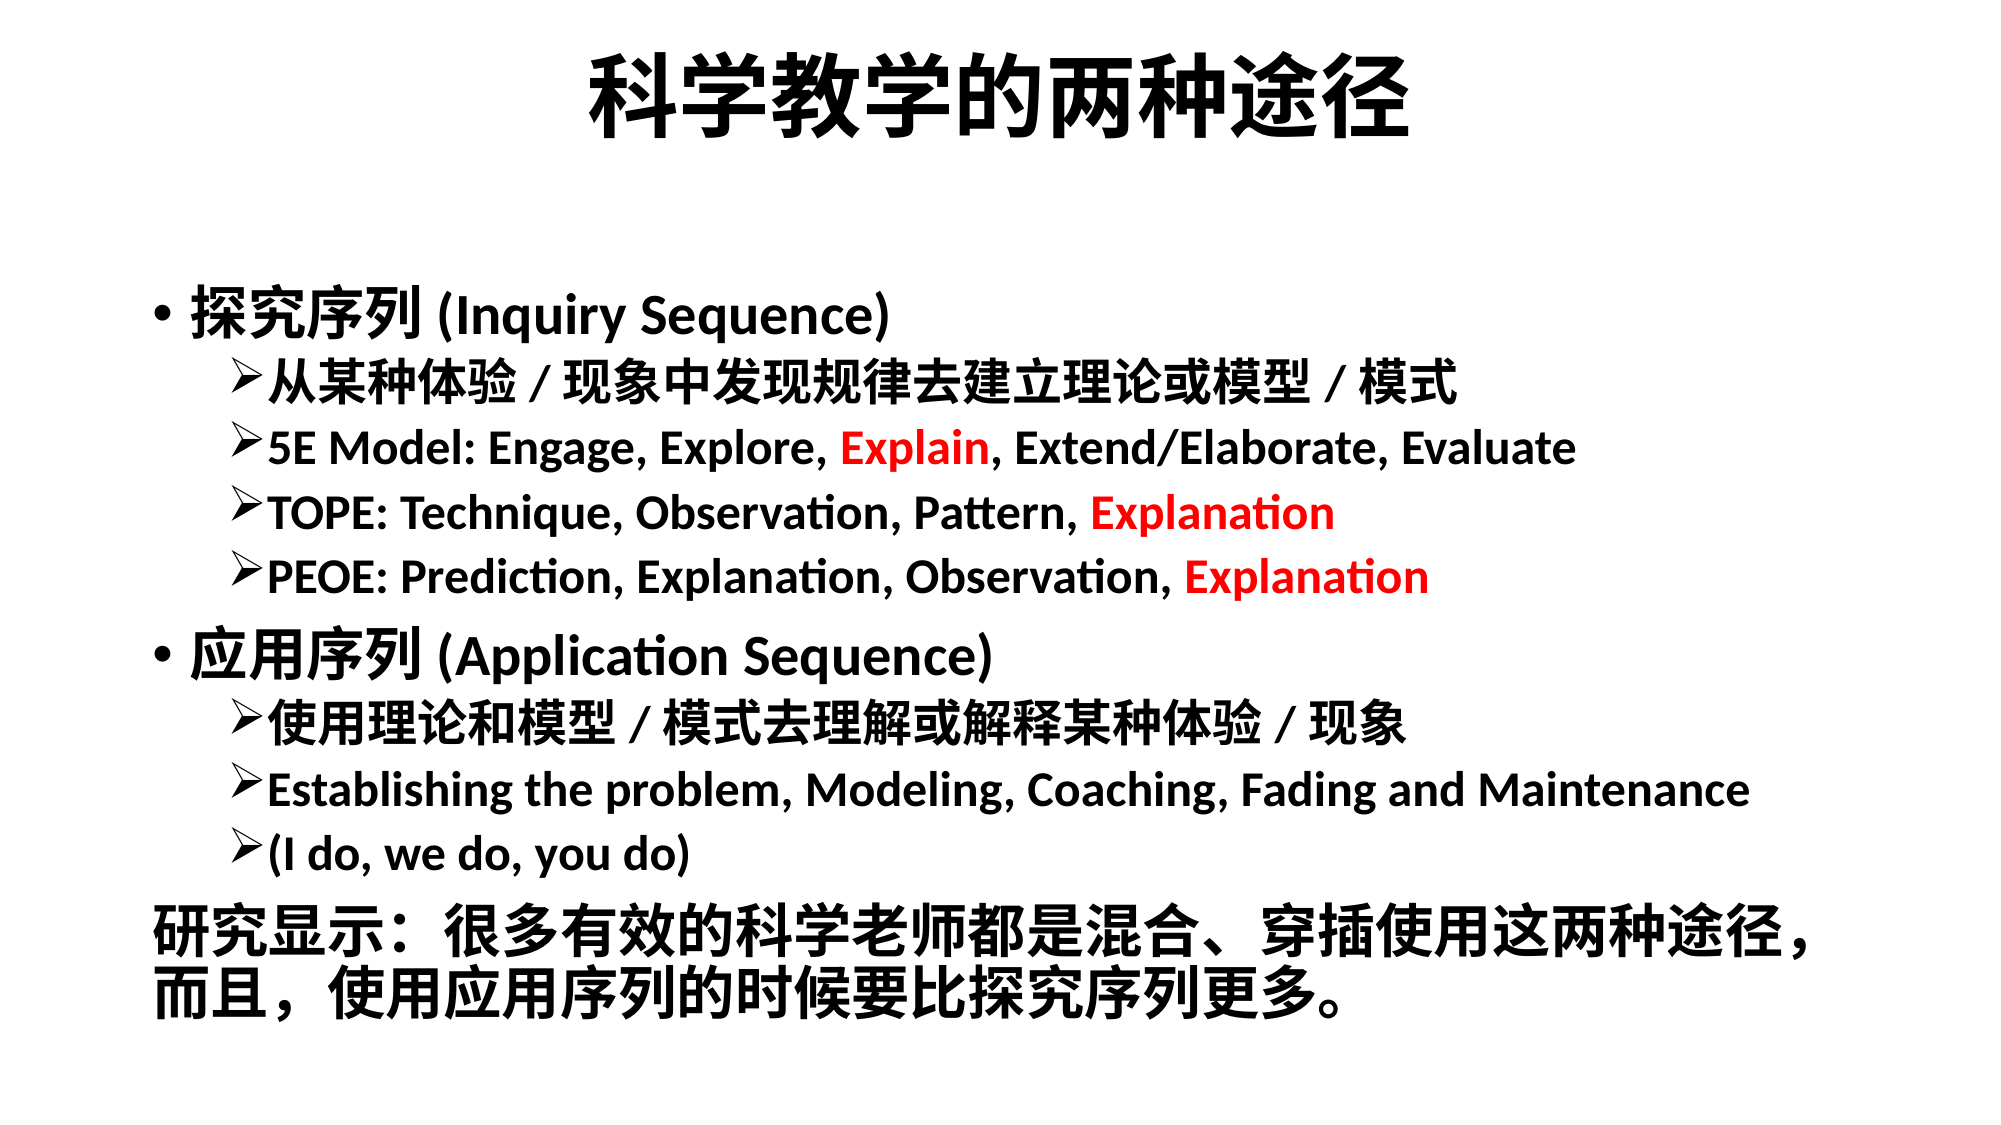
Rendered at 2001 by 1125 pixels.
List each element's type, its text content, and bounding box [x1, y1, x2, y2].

title 科学教学的两种途径 [137, 15, 1863, 185]
list 探究序列(Inquiry Sequence) 从某种体验/现象中发现规律去建立理论或模型/模式 5E Model: Engage, Explore, Explain, Extend/Elaborate, Evaluate TOPE: Technique, Observation, Pattern, Explanation PEOE: Prediction, Explanation, Observation, Explanation 应用序列(Application Sequence) 使用理论和模型/模式去理解或解释某种体验/现象 Establishing the problem, Modeling, Coaching, Fading and Maintenance (I do, we do, you do) 研究显示：很多有效的科学老师都是混合、穿插使用这两种途径，而且，使用应用序列的时候要比探究序列更多。 [137, 185, 1908, 1077]
